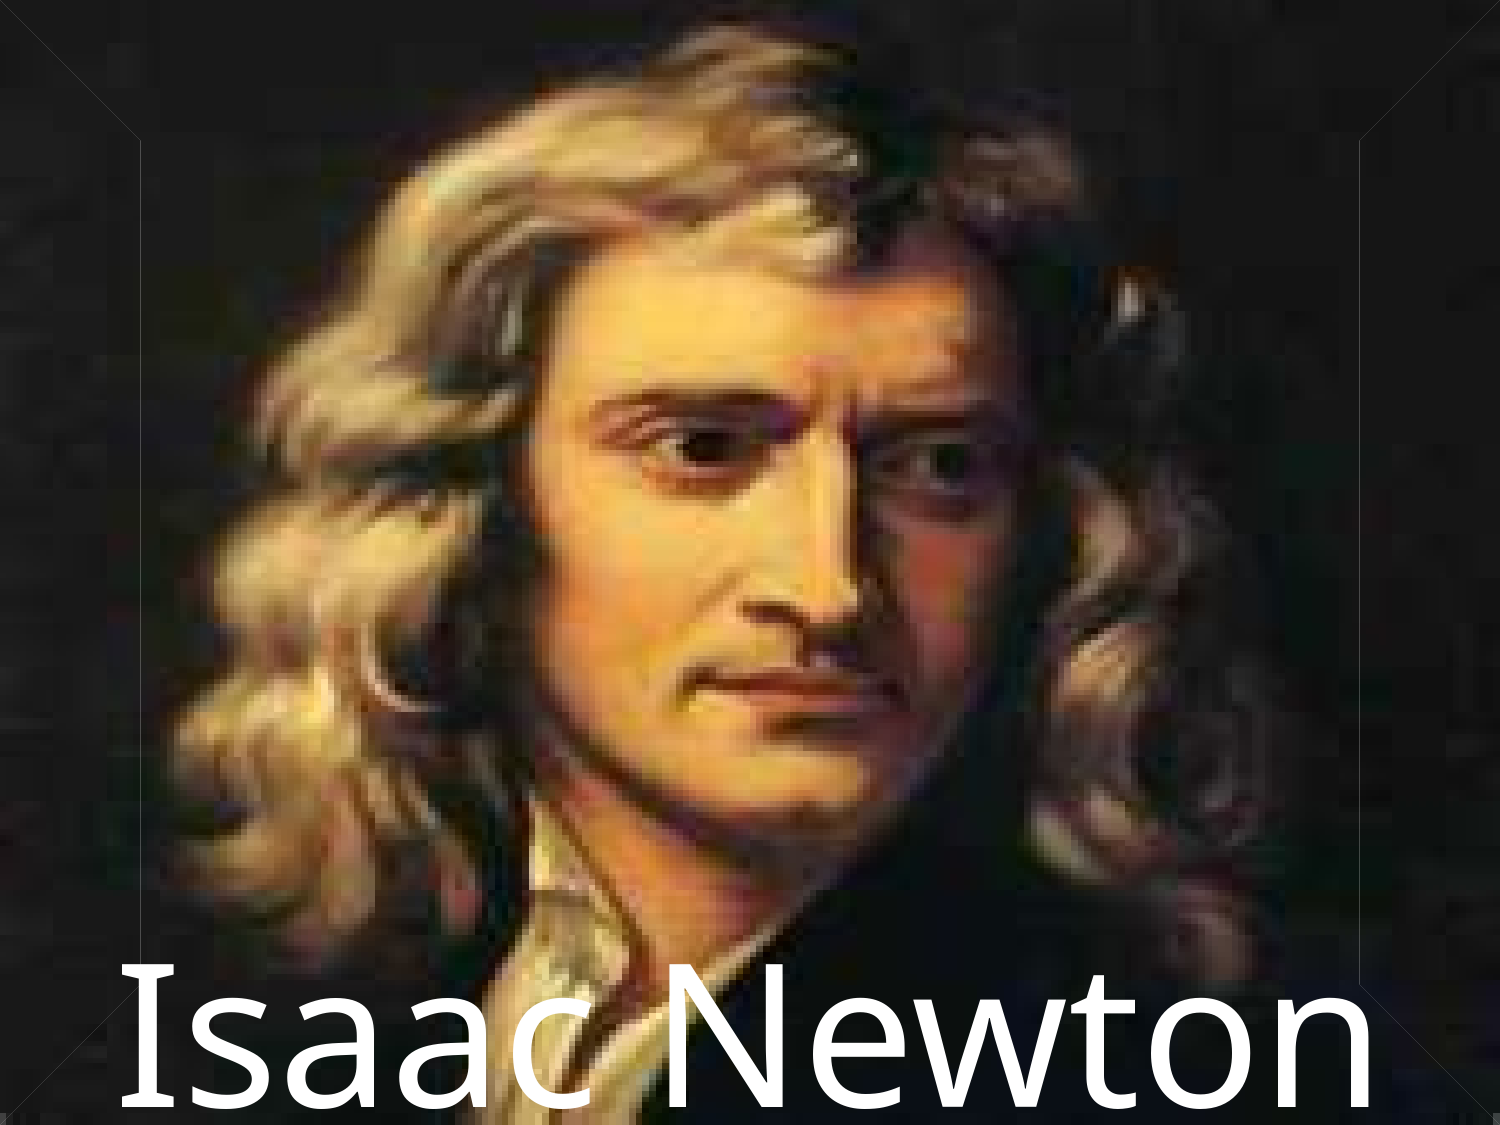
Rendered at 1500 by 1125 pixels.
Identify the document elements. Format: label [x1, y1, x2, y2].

list [0, 0, 1500, 1125]
